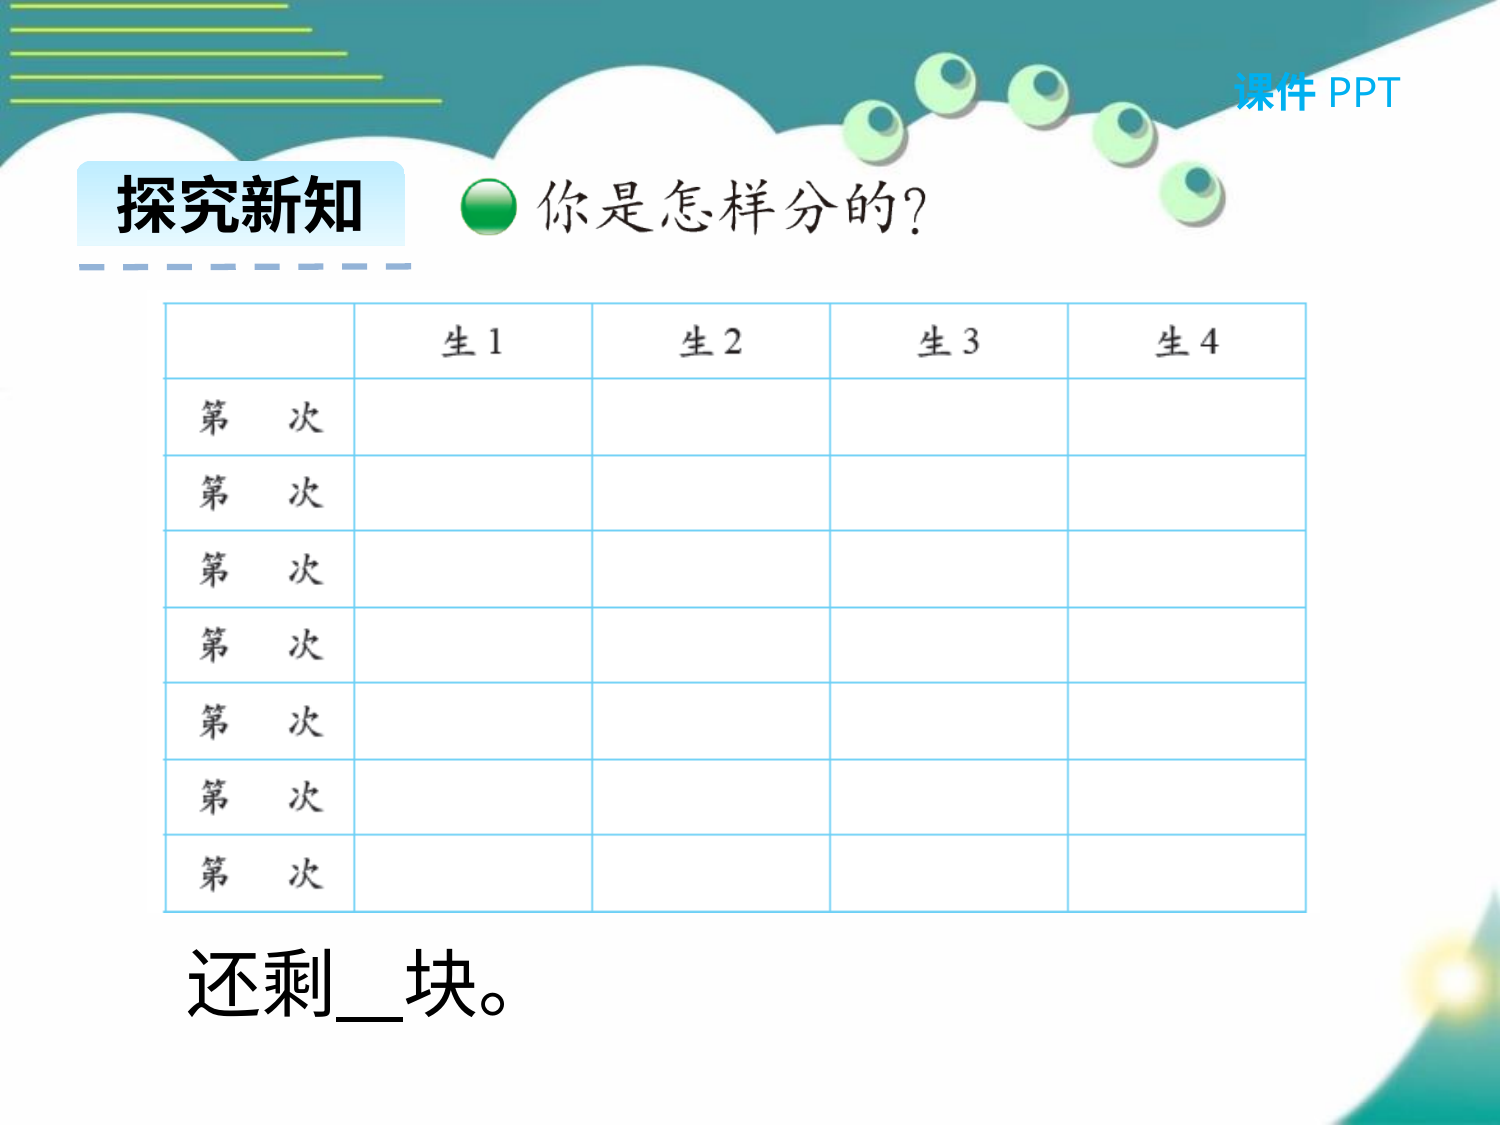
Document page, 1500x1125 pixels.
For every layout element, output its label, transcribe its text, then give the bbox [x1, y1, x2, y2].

text_box 课件PPT [1218, 58, 1418, 124]
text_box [76, 160, 420, 268]
picture [0, 0, 1500, 1125]
text_box 还剩 块。 [171, 928, 570, 1124]
